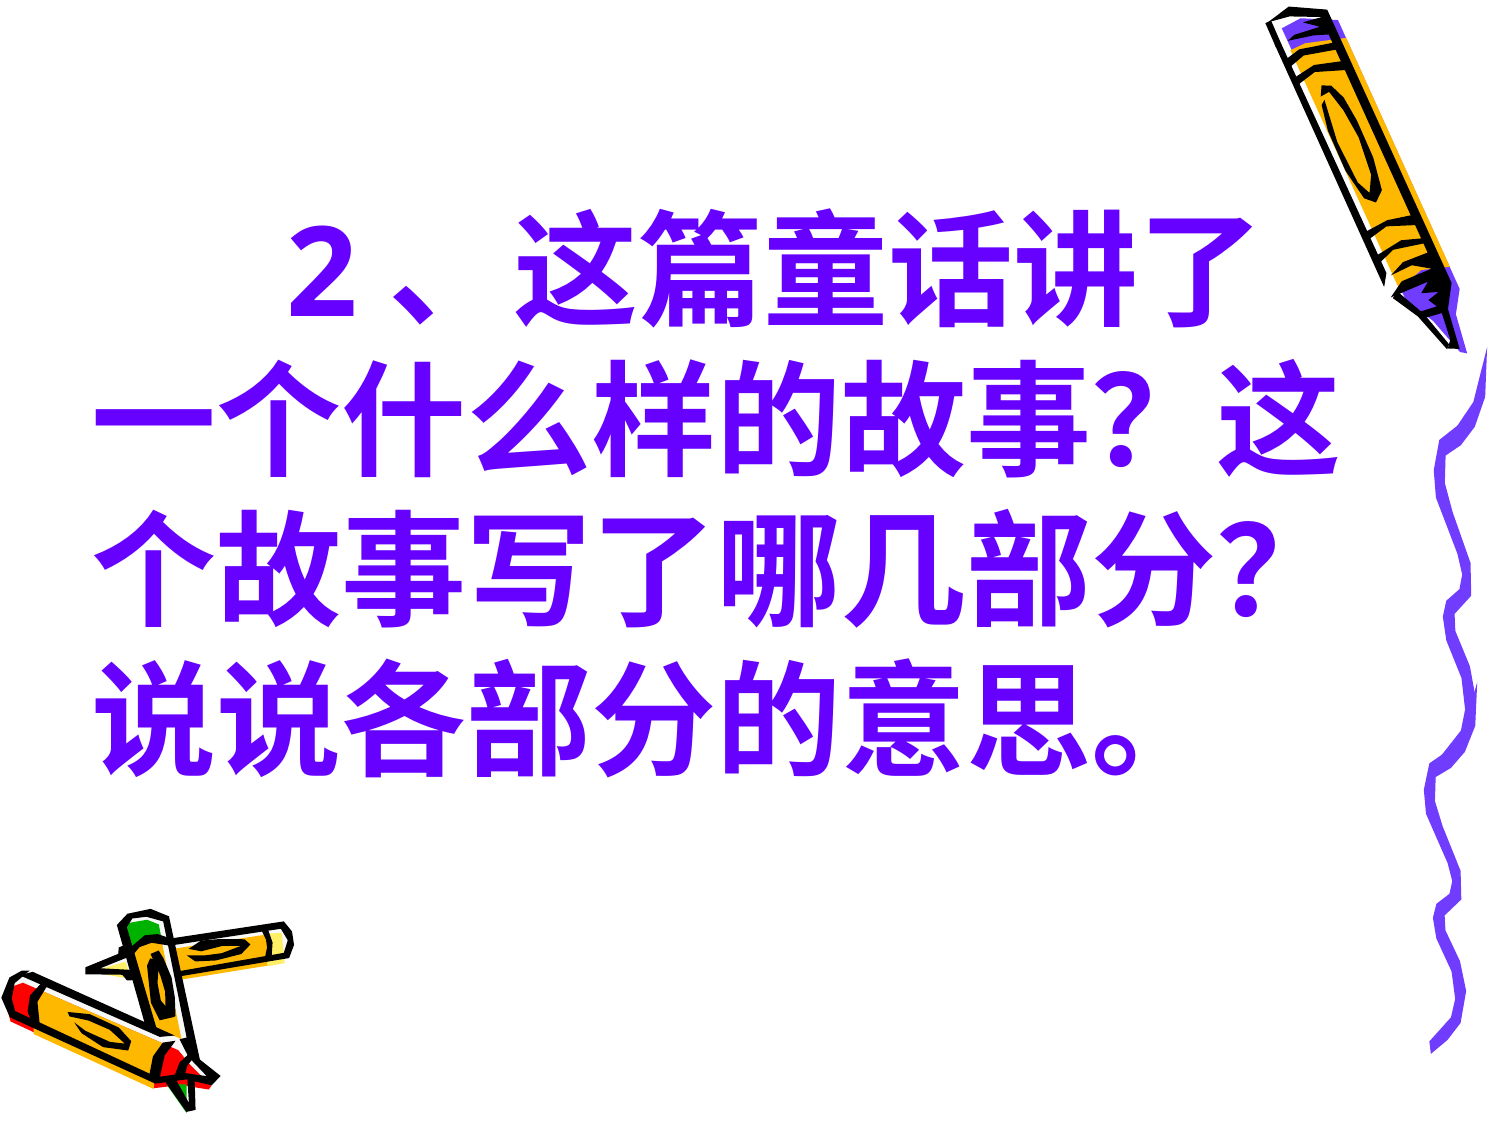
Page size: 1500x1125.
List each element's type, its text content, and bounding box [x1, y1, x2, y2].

text_box [41, 66, 1388, 127]
text_box 2、这篇童话讲了一个什么样的故事？这个故事写了哪几部分？说说各部分的意思。 [76, 184, 1400, 950]
